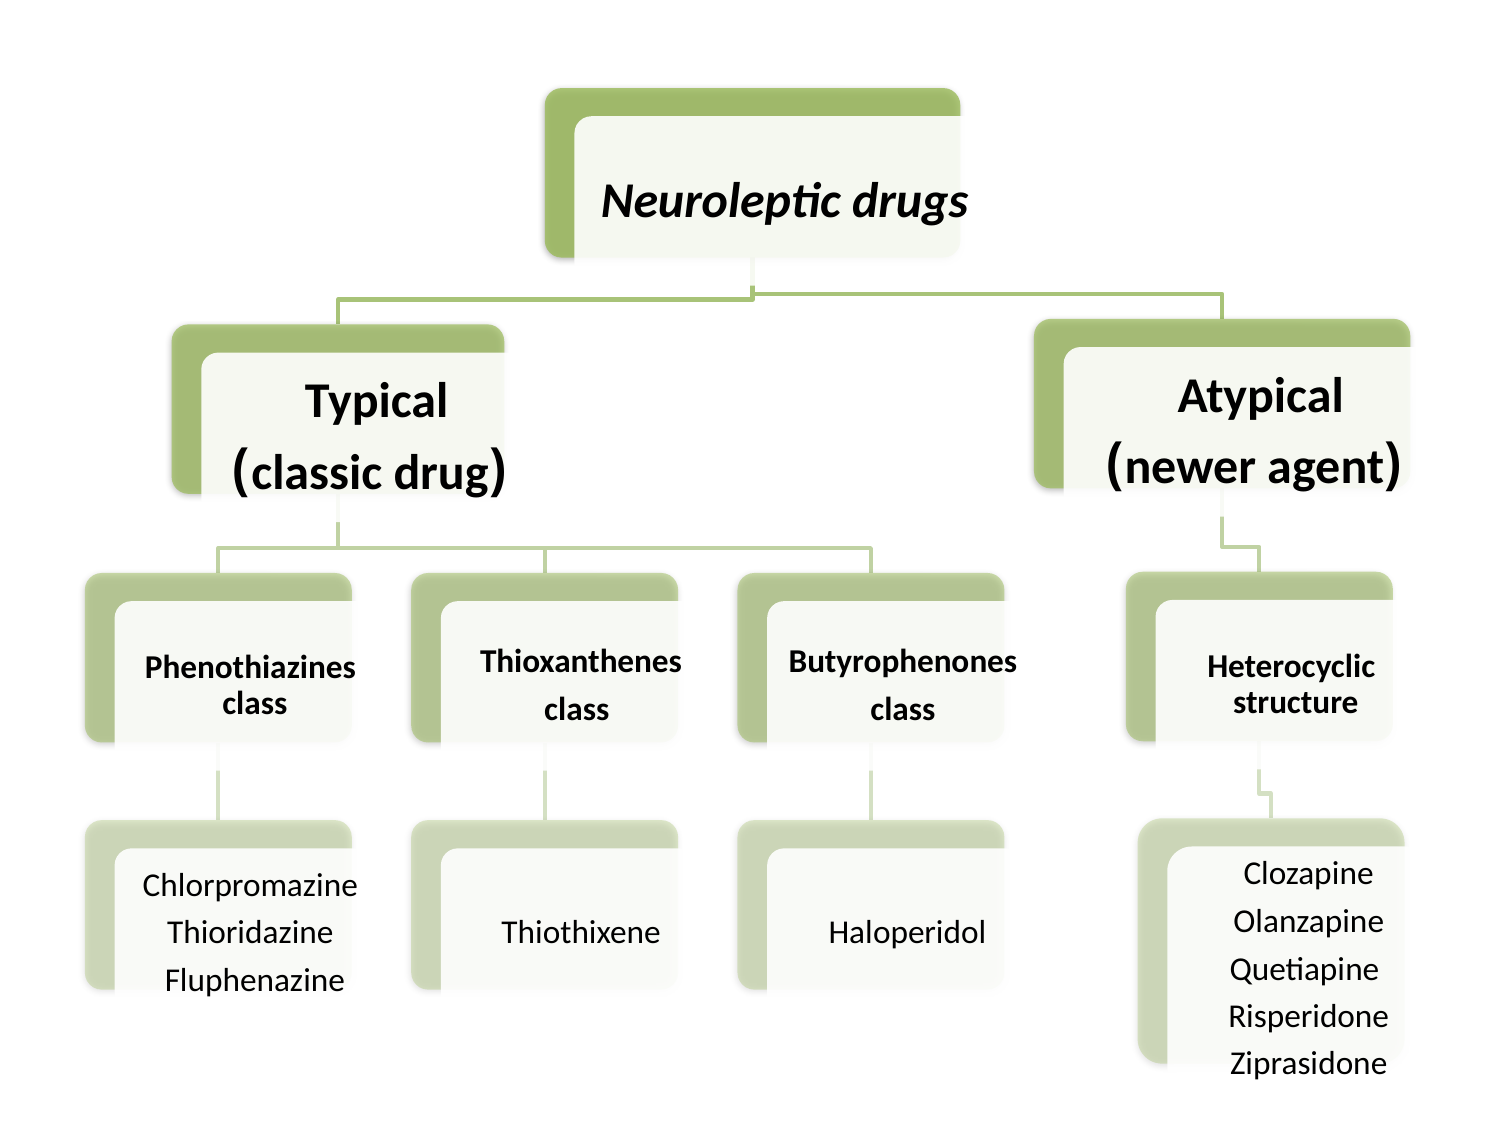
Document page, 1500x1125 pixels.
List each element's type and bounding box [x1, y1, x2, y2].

text_box [0, 77, 1500, 1095]
